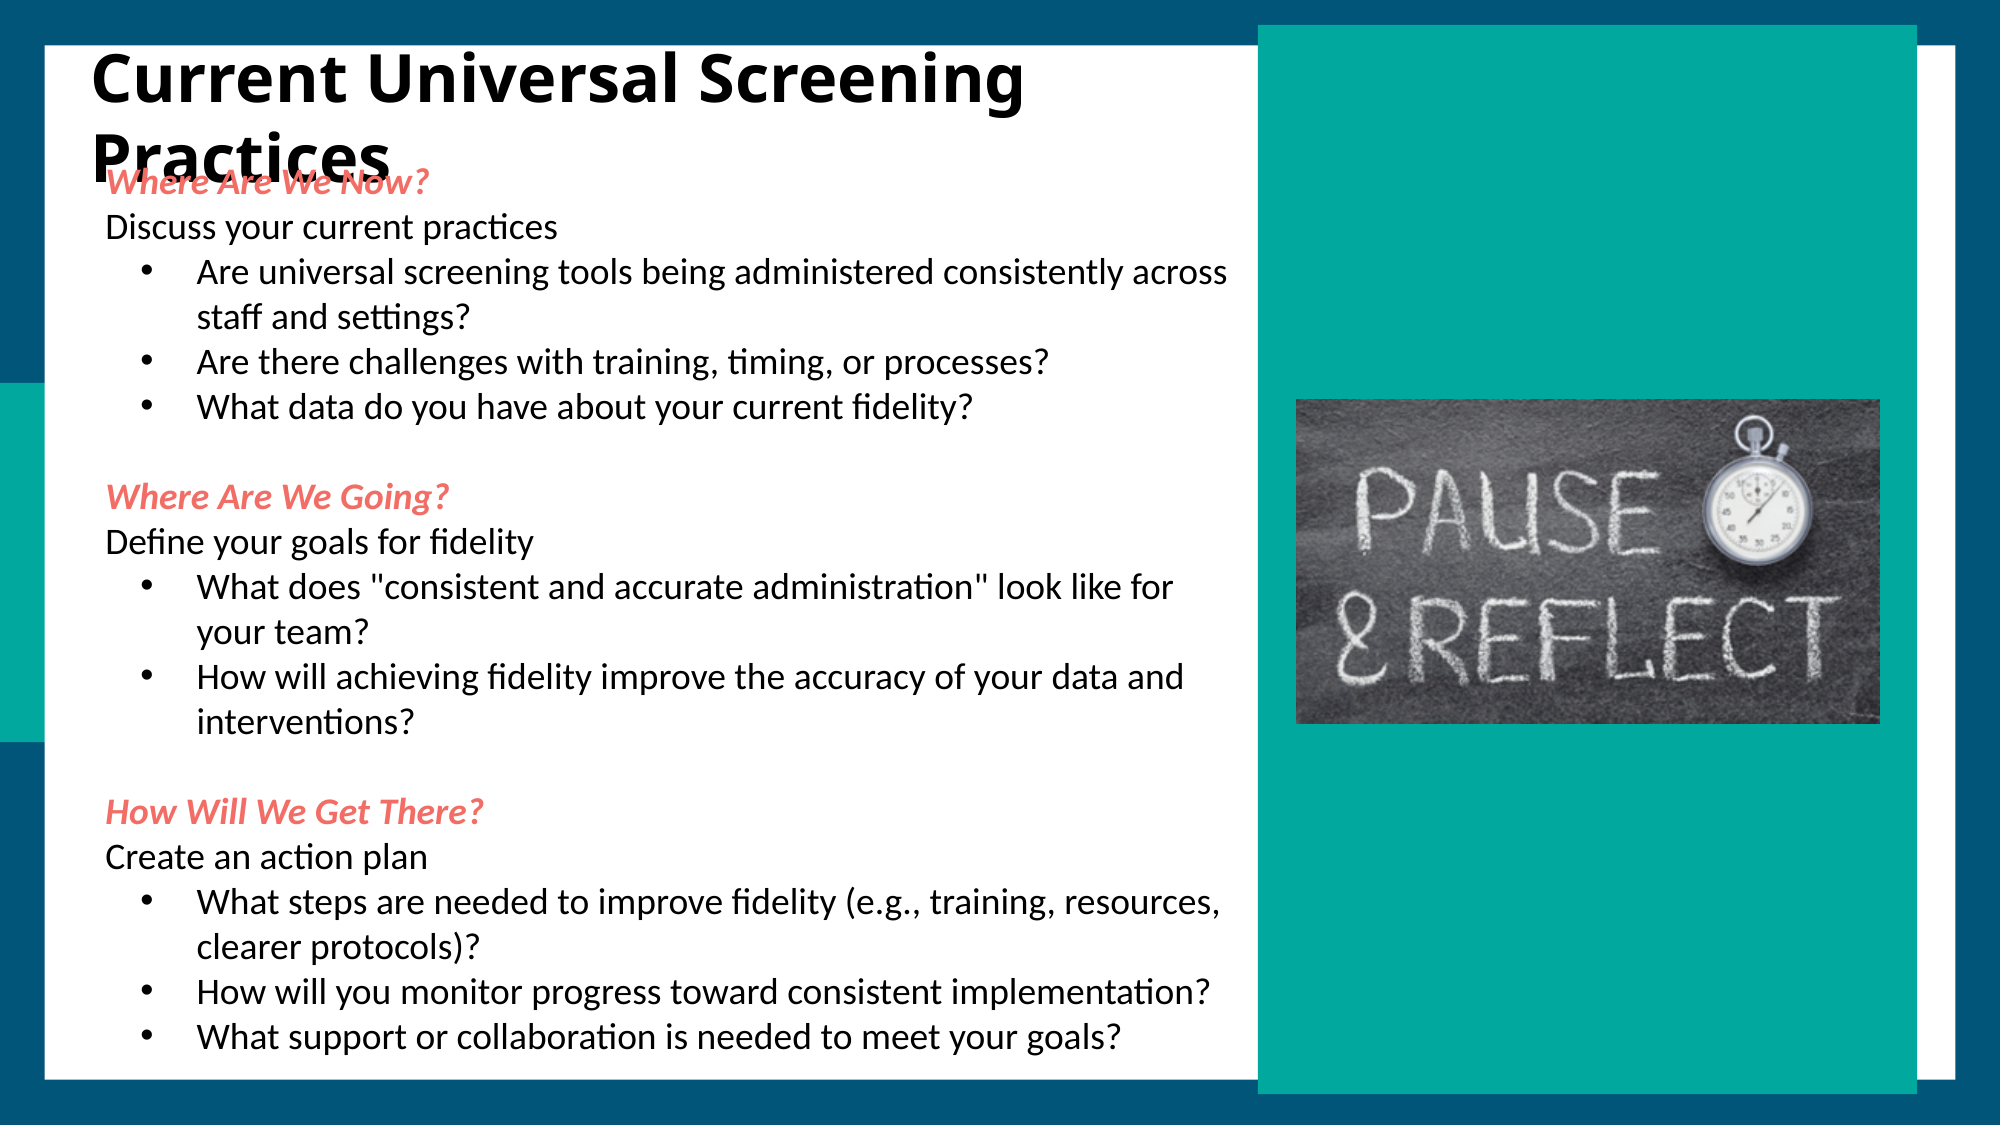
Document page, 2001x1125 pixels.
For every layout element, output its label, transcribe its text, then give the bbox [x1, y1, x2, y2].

title Current Universal Screening Practices [90, 59, 1280, 171]
picture [1296, 399, 1880, 724]
list Where Are We Now? Discuss your current practices Are universal screening tools being administered consistently across staff and settings? Are there challenges with training, timing, or processes? What data do you have about your current fidelity? Where Are We Going? Define your goals for fidelity What does "consistent and accurate administration" look like for your team? How will achieving fidelity improve the accuracy of your data and interventions? How Will We Get There? Create an action plan What steps are needed to improve fidelity (e.g., training, resources, clearer protocols)? How will you monitor progress toward consistent implementation? What support or collaboration is needed to meet your goals? [90, 156, 1241, 1085]
